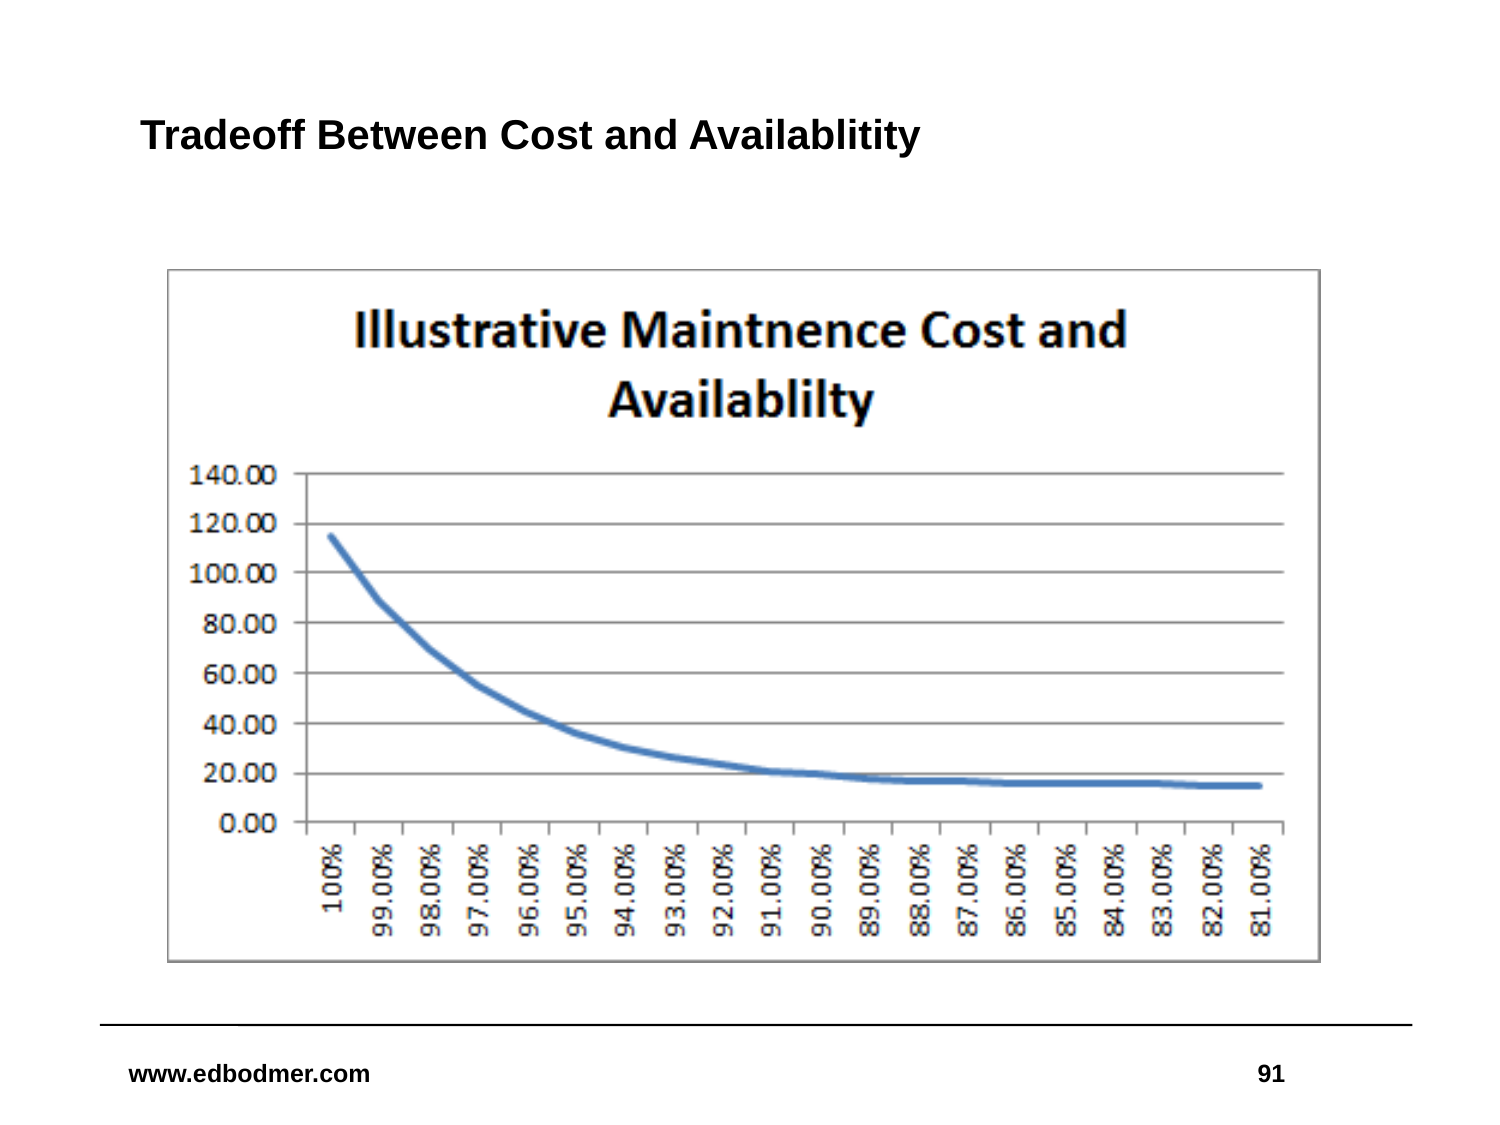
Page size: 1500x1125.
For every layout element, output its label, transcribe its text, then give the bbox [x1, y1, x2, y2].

title Tradeoff Between Cost and Availablitity [125, 99, 1288, 225]
picture [167, 269, 1321, 963]
